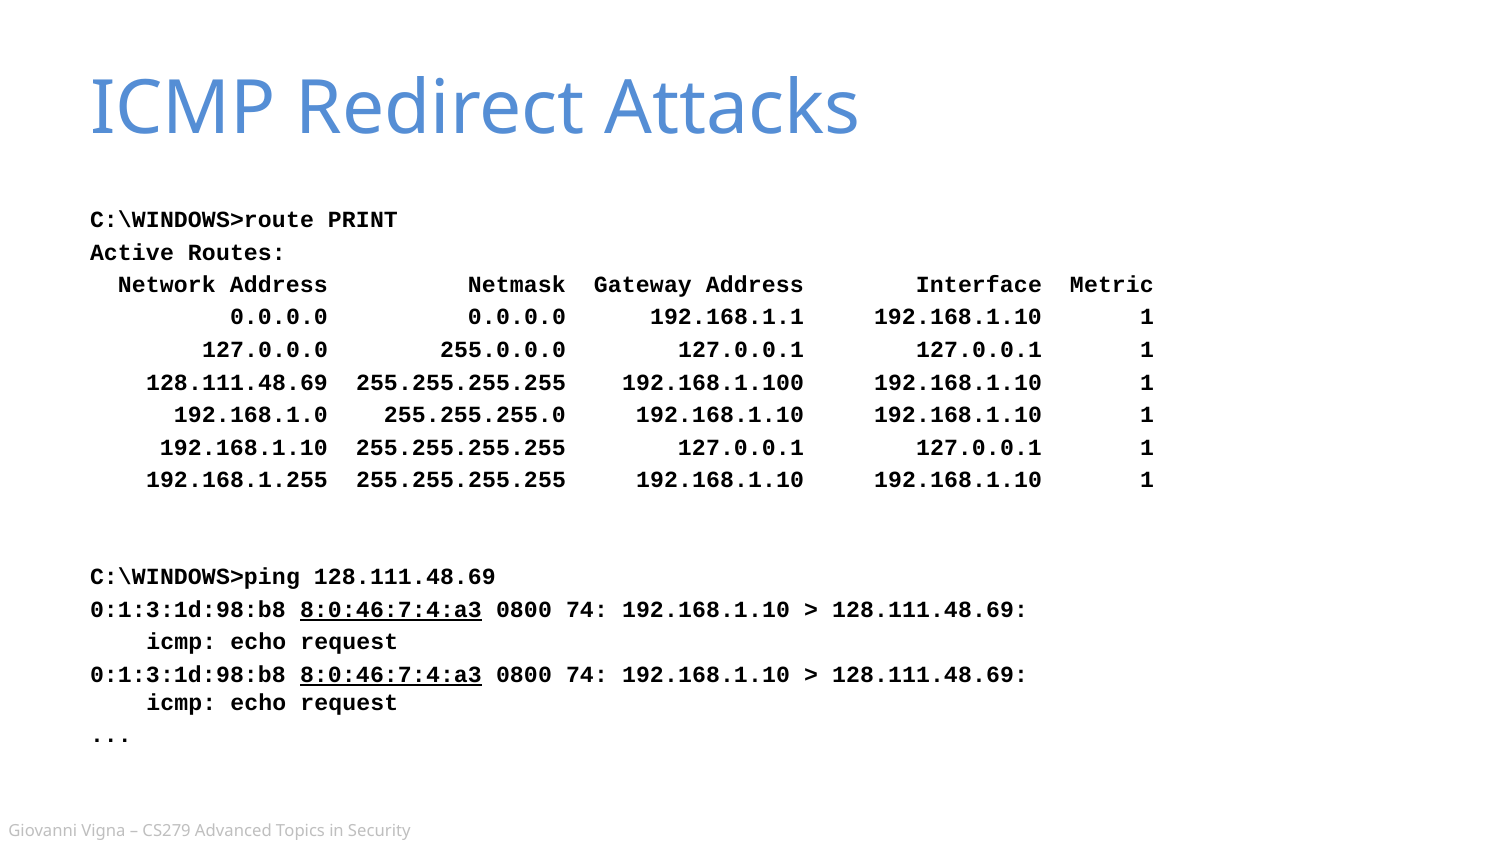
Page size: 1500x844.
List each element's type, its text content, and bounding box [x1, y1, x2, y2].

title ICMP Redirect Attacks [75, 33, 1425, 175]
list C:\WINDOWS>route PRINT Active Routes: Network Address Netmask Gateway Address Interface Metric 0.0.0.0 0.0.0.0 192.168.1.1 192.168.1.10 1 127.0.0.0 255.0.0.0 127.0.0.1 127.0.0.1 1 128.111.48.69 255.255.255.255 192.168.1.100 192.168.1.10 1 192.168.1.0 255.255.255.0 192.168.1.10 192.168.1.10 1 192.168.1.10 255.255.255.255 127.0.0.1 127.0.0.1 1 192.168.1.255 255.255.255.255 192.168.1.10 192.168.1.10 1 C:\WINDOWS>ping 128.111.48.69 0:1:3:1d:98:b8 8:0:46:7:4:a3 0800 74: 192.168.1.10 > 128.111.48.69: icmp: echo request 0:1:3:1d:98:b8 8:0:46:7:4:a3 0800 74: 192.168.1.10 > 128.111.48.69: icmp: echo request ... [75, 196, 1425, 813]
